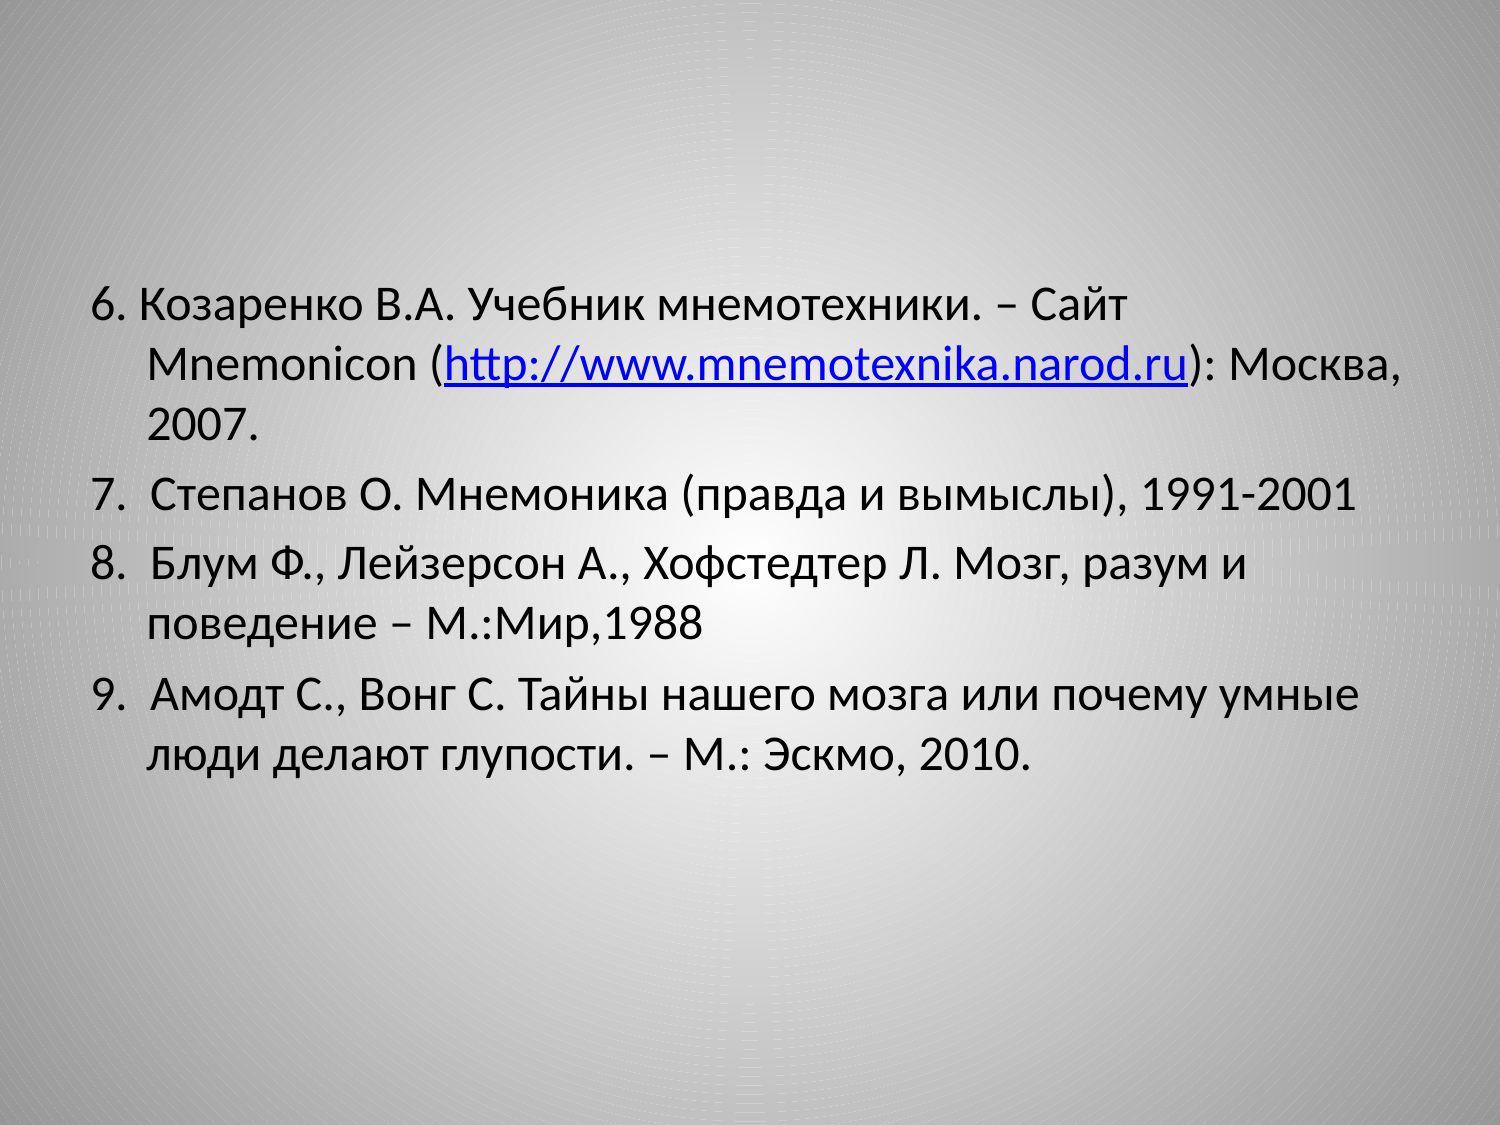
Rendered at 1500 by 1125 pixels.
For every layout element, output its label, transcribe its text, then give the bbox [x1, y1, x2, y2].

list 6. Козаренко В.А. Учебник мнемотехники. – Сайт Mnemonicon (http://www.mnemotexnika.narod.ru): Москва, 2007. 7. Степанов О. Мнемоника (правда и вымыслы), 1991-2001 8. Блум Ф., Лейзерсон А., Хофстедтер Л. Мозг, разум и поведение – М.:Мир,1988 9. Амодт С., Вонг С. Тайны нашего мозга или почему умные люди делают глупости. – М.: Эскмо, 2010. [74, 262, 1426, 1006]
